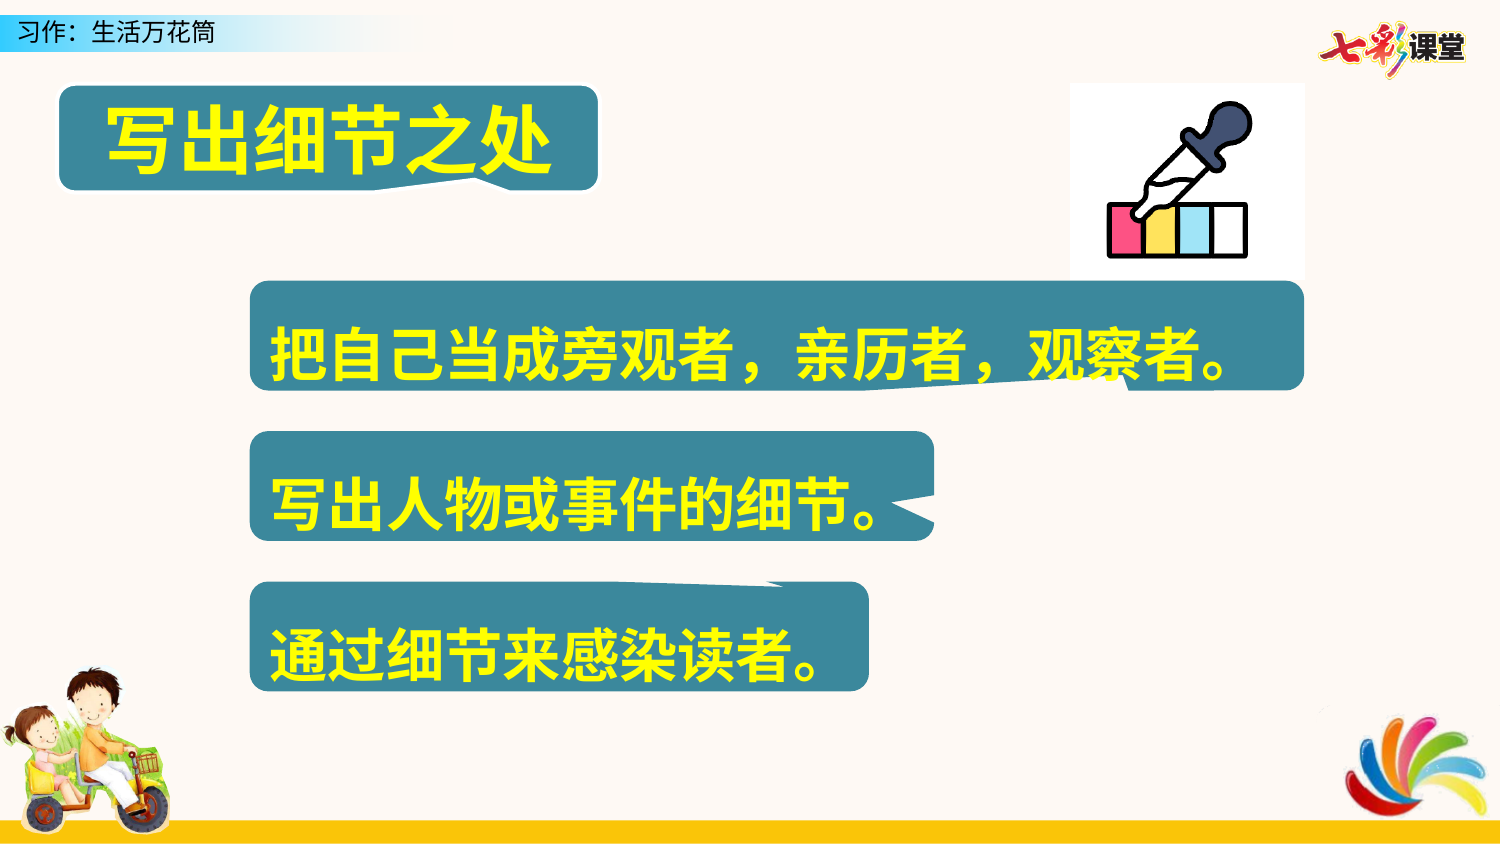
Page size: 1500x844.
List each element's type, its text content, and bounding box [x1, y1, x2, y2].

picture [1070, 83, 1305, 280]
picture [1316, 705, 1500, 821]
text_box 写出细节之处 [54, 81, 603, 195]
text_box 把自己当成旁观者，亲历者，观察者。 [247, 278, 1307, 393]
picture [0, 665, 170, 835]
picture [1316, 20, 1468, 80]
text_box 写出人物或事件的细节。 [247, 429, 937, 544]
text_box 通过细节来感染读者。 [247, 579, 872, 694]
